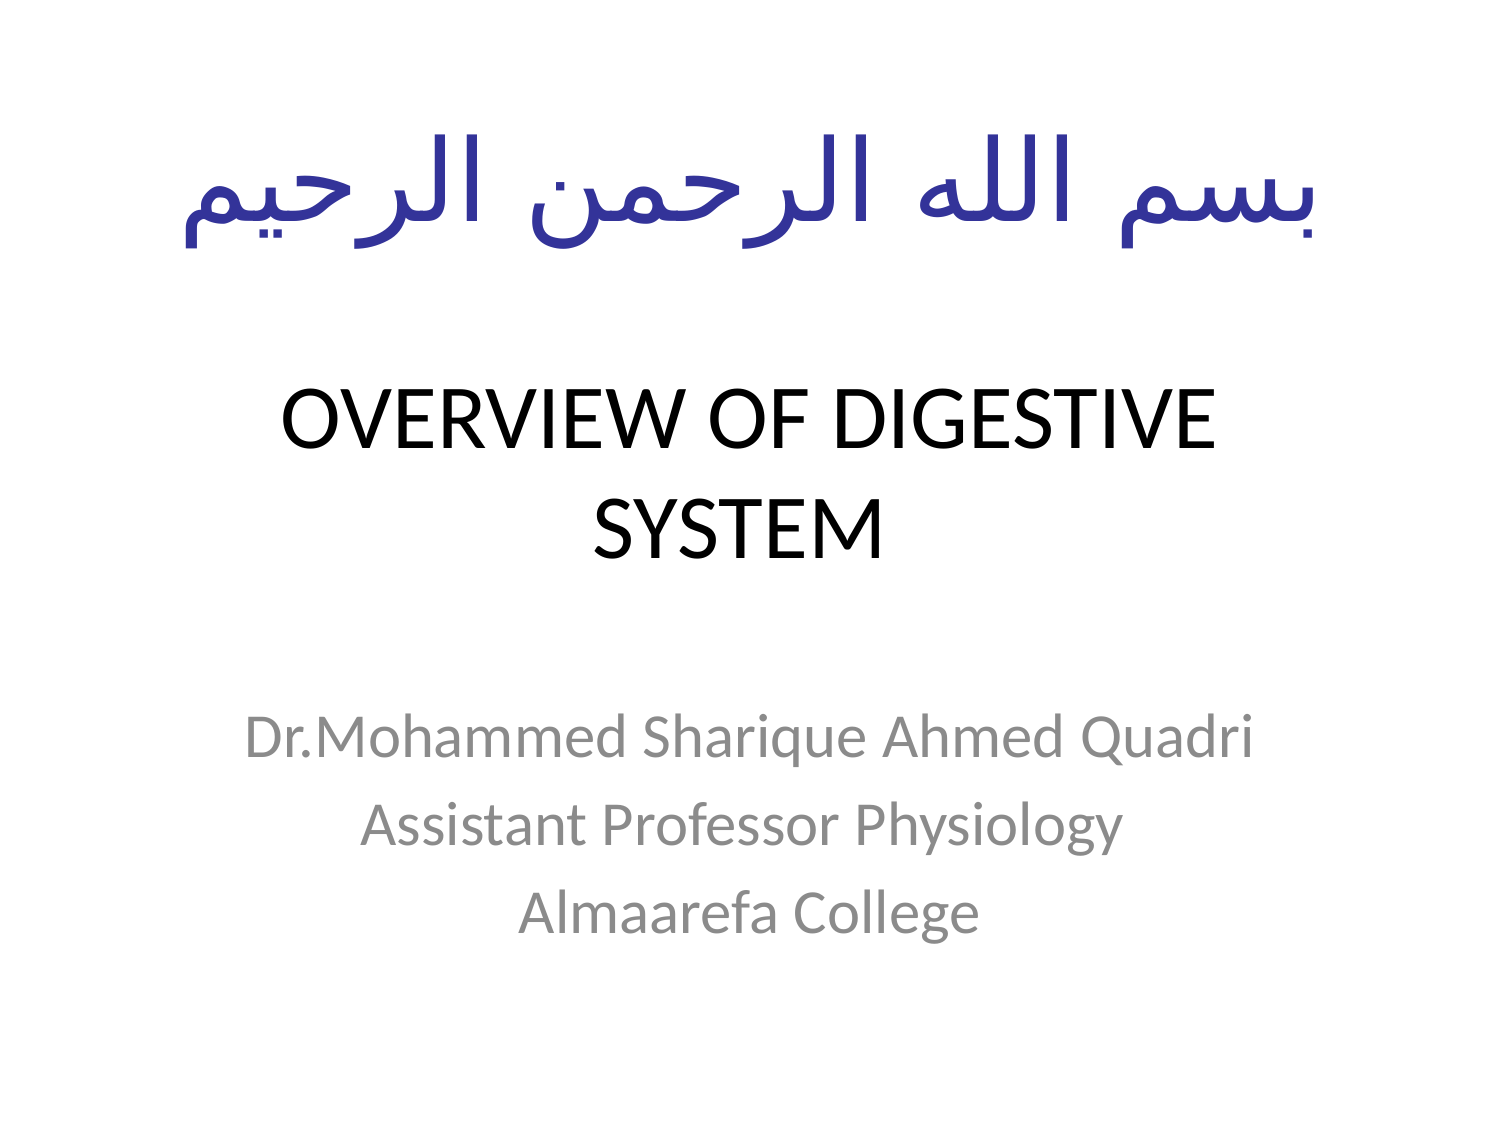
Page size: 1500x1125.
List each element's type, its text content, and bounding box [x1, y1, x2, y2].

text_box بسم الله الرحمن الرحيم [76, 24, 1427, 252]
subtitle Dr.Mohammed Sharique Ahmed Quadri Assistant Professor Physiology Almaarefa College [225, 687, 1275, 975]
title OVERVIEW OF DIGESTIVE SYSTEM [112, 346, 1388, 588]
